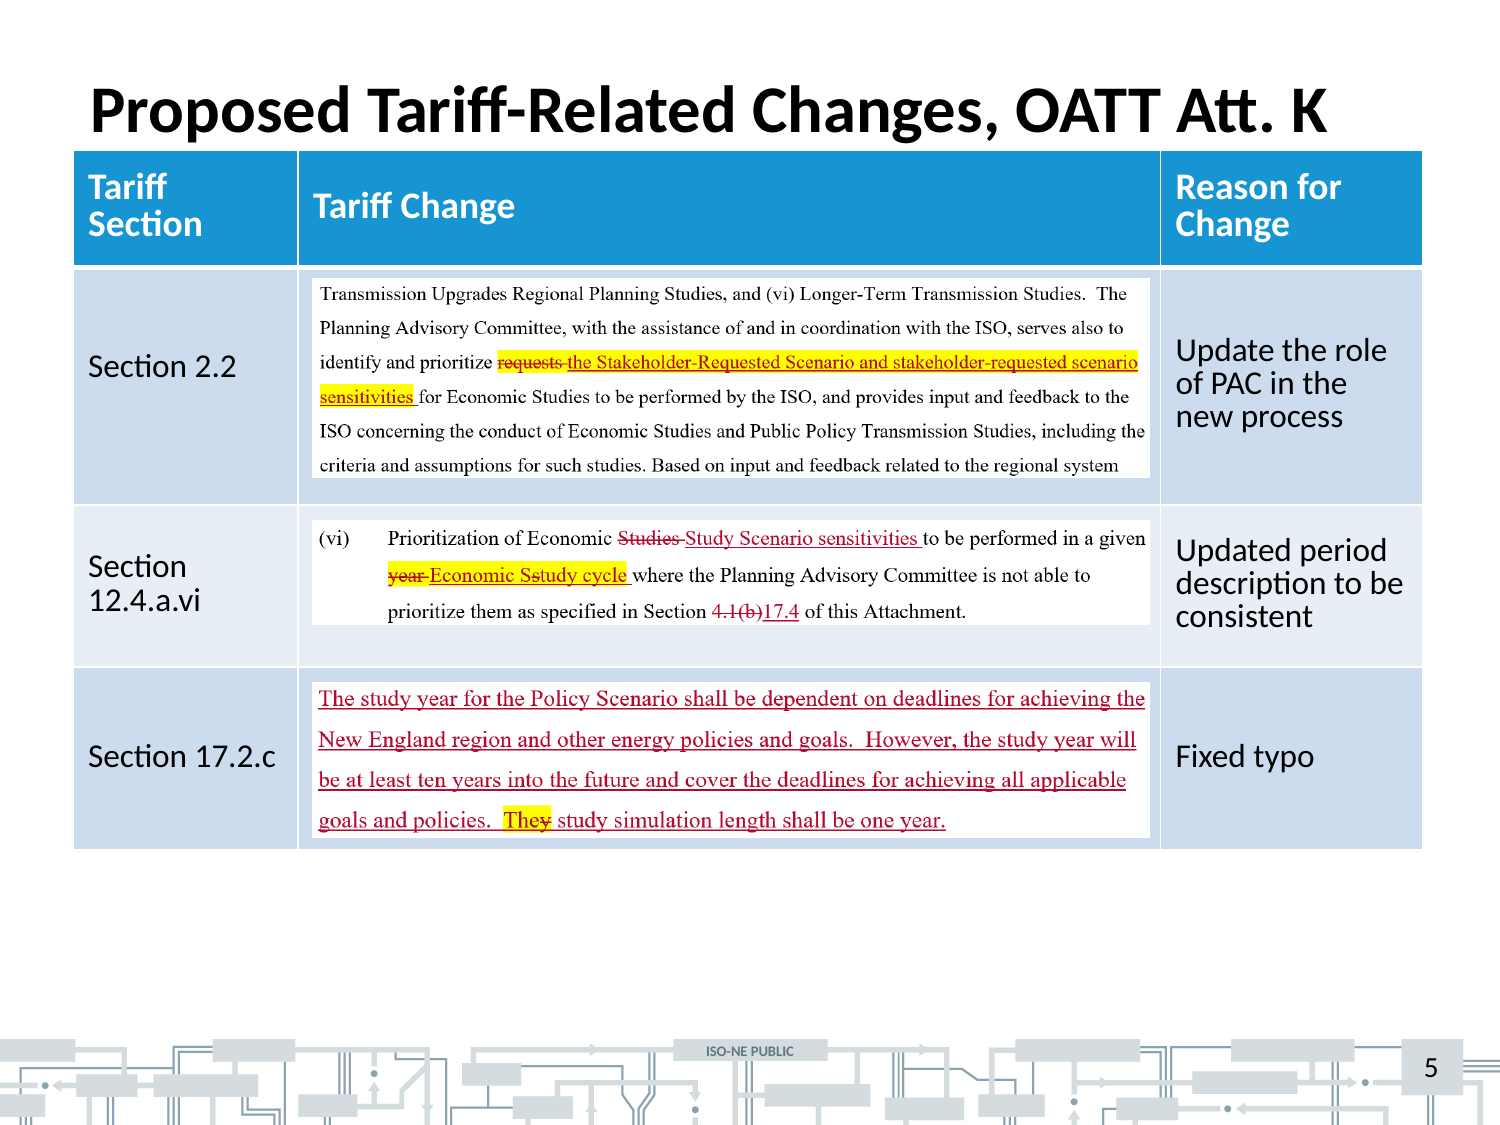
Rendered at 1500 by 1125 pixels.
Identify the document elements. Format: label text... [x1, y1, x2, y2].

title Proposed Tariff-Related Changes, OATT Att. K [75, 12, 1425, 200]
table_header Tariff Change [299, 151, 1160, 265]
table_cell [299, 668, 1160, 849]
picture [312, 682, 1151, 838]
slide_number 5 [1400, 1044, 1463, 1088]
table_cell Updated period description to be consistent [1161, 506, 1422, 666]
table_cell [299, 506, 1160, 666]
table_cell Update the role of PAC in the new process [1161, 270, 1422, 504]
table_header Reason for Change [1161, 151, 1422, 265]
picture [312, 520, 1151, 626]
table_cell Fixed typo [1161, 668, 1422, 849]
picture [0, 1031, 1500, 1125]
table_cell [299, 270, 1160, 504]
table_header Tariff Section [74, 151, 297, 265]
table_cell Section 12.4.a.vi [74, 506, 297, 666]
table_cell Section 17.2.c [74, 668, 297, 849]
table_cell Section 2.2 [74, 270, 297, 504]
picture [312, 278, 1151, 478]
